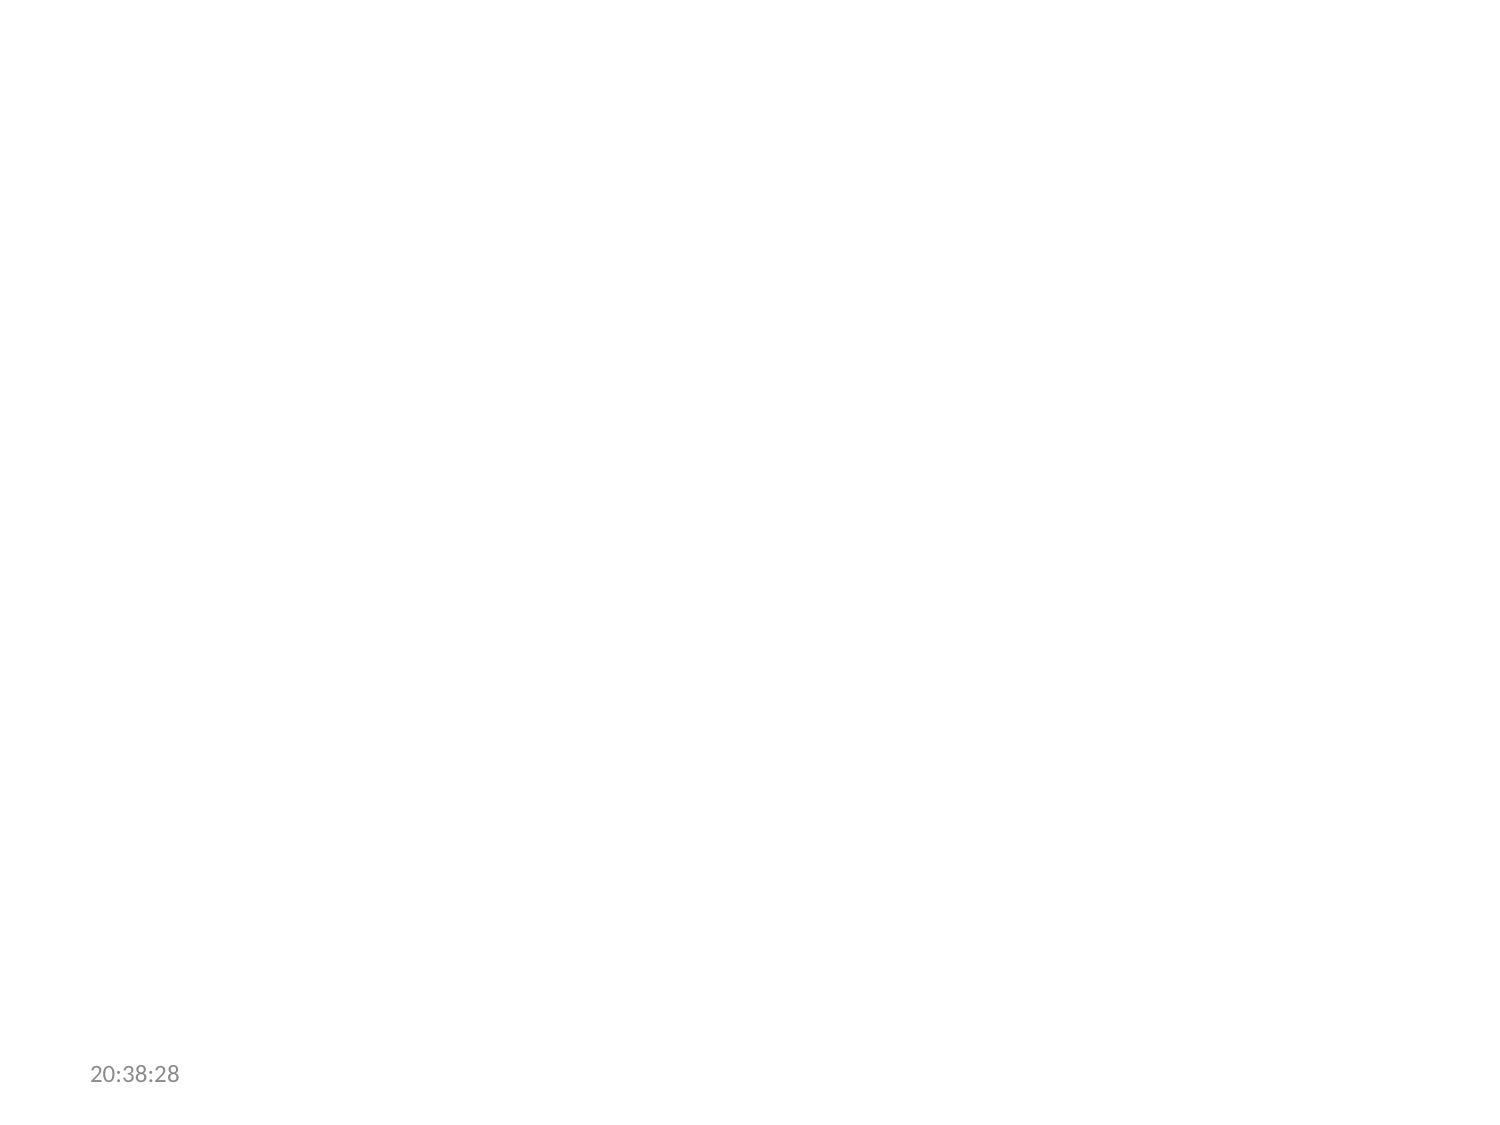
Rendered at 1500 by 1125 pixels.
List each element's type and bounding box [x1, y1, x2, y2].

slide_number [75, 1042, 425, 1103]
